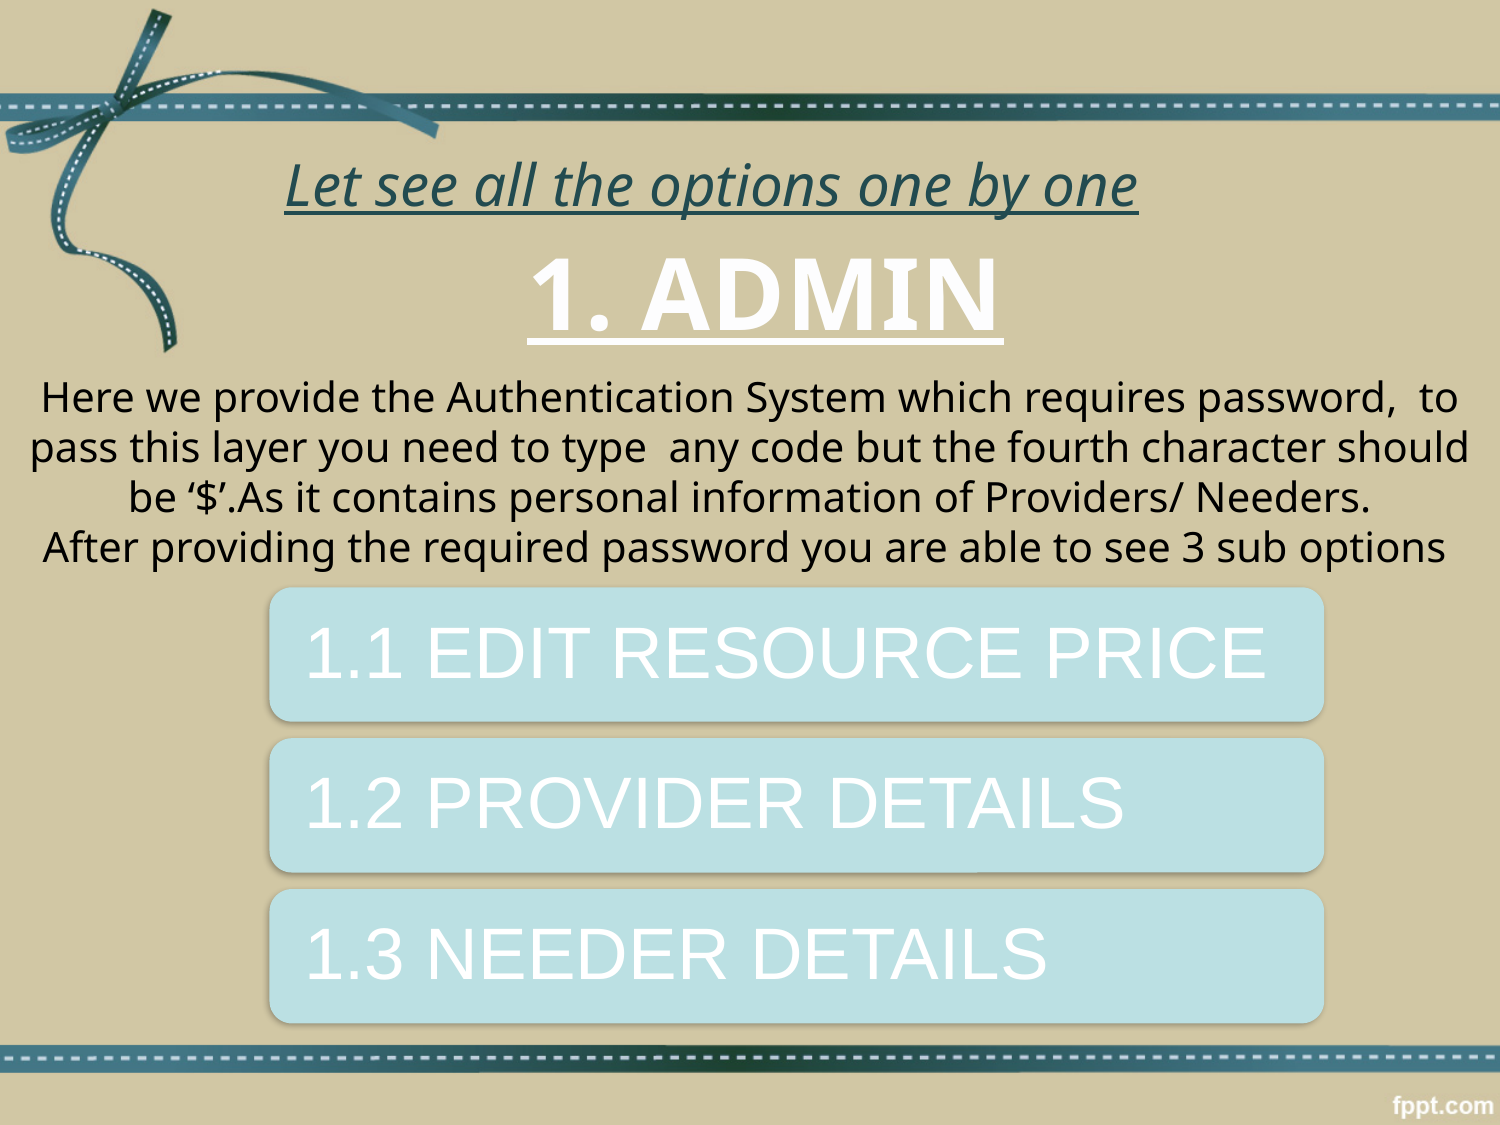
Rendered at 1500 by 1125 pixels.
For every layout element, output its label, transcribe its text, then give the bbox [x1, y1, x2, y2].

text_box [269, 573, 1325, 1037]
text_box Let see all the options one by one [269, 140, 1360, 226]
text_box 1. ADMIN [398, 222, 1133, 358]
picture [0, 579, 1500, 1125]
picture [0, 0, 1500, 363]
text_box Here we provide the Authentication System which requires password, to pass this layer you need to type any code but the fourth character should be ‘$’.As it contains personal information of Providers/ Needers. After providing the required password you are able to see 3 sub options [0, 363, 1500, 579]
